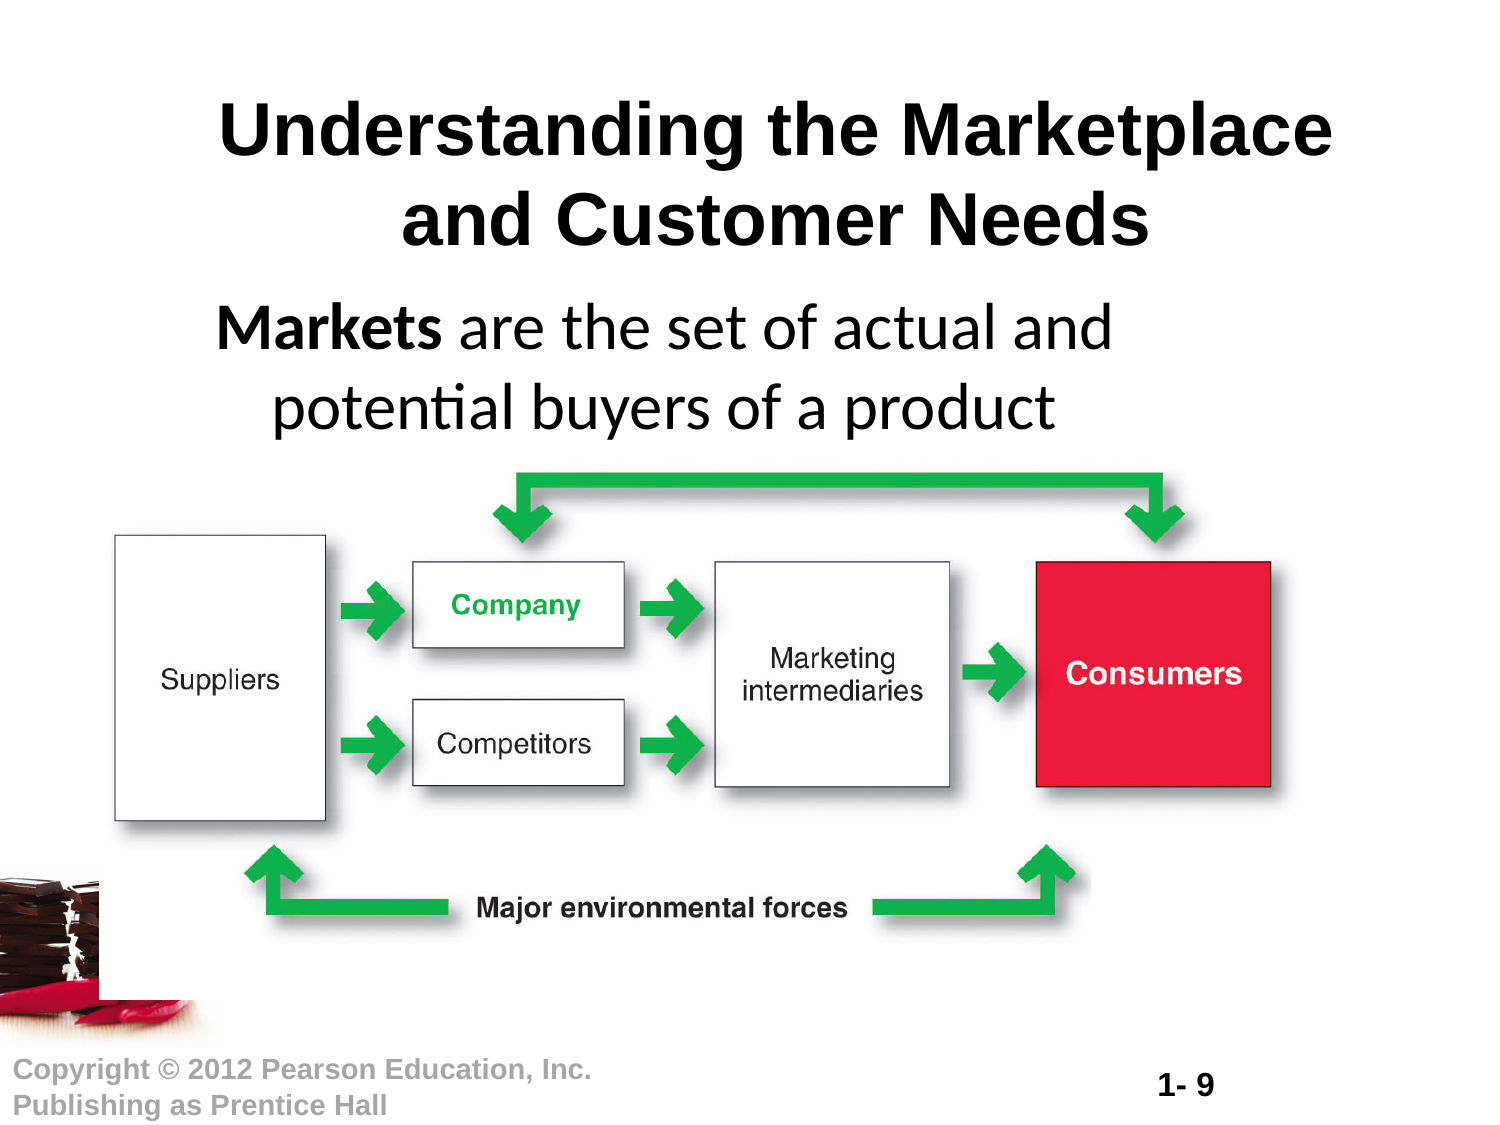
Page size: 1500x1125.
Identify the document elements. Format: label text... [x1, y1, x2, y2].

title Understanding the Marketplace and Customer Needs [137, 49, 1417, 291]
list Markets are the set of actual and potential buyers of a product [199, 274, 1294, 460]
picture [0, 462, 1326, 1050]
